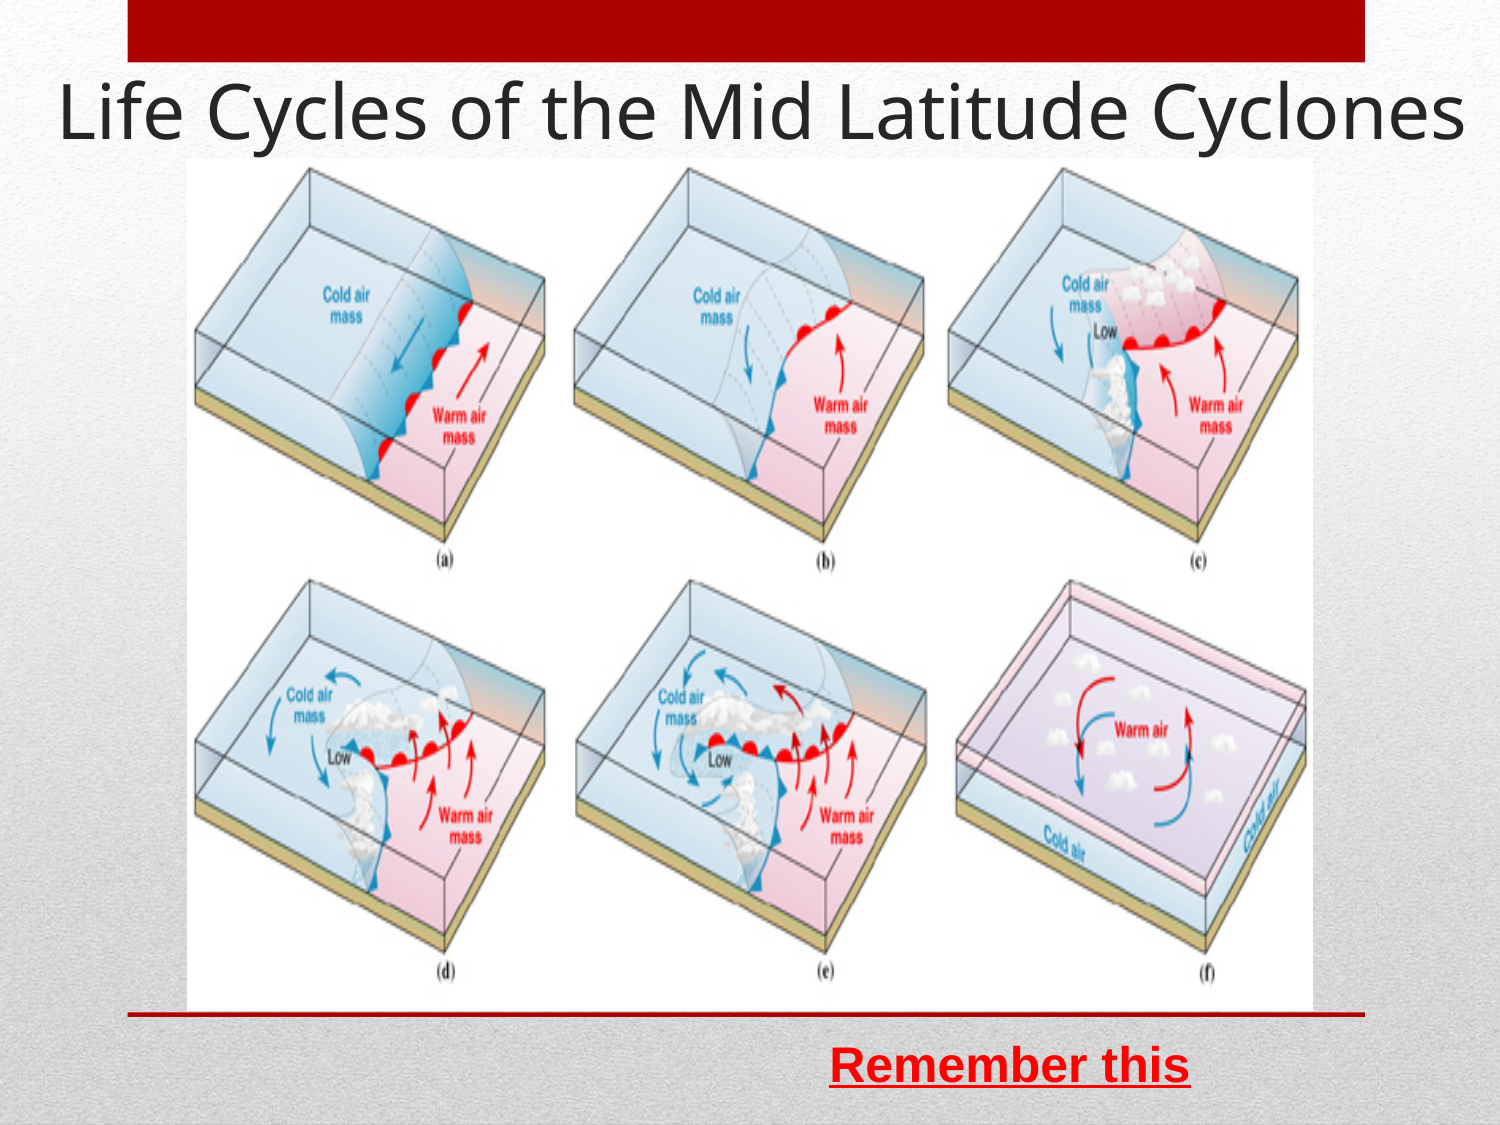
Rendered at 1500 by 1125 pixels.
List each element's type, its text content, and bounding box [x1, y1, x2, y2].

picture [186, 158, 1314, 1011]
title Life Cycles of the Mid Latitude Cyclones [24, 0, 1500, 163]
text_box Remember this [814, 1024, 1206, 1100]
